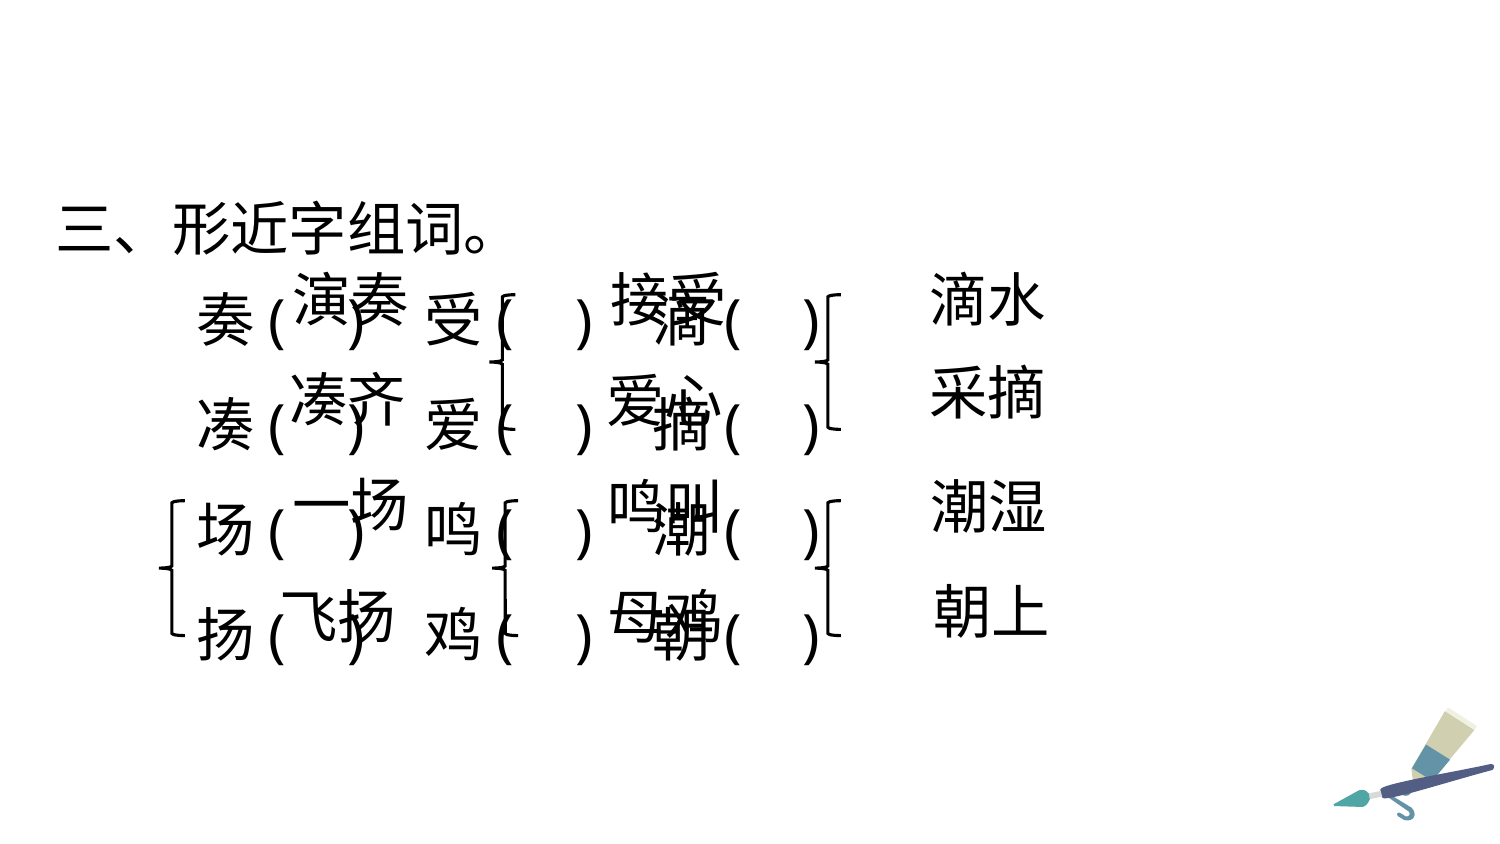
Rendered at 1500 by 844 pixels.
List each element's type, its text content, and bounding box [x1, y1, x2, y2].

text_box 朝上 [918, 568, 1065, 653]
text_box 三、形近字组词。 [41, 150, 755, 270]
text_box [1358, 708, 1481, 844]
text_box 爱心 [591, 357, 738, 442]
text_box 滴水 [915, 256, 1062, 341]
text_box [492, 500, 519, 637]
text_box 鸣叫 [592, 462, 740, 548]
text_box [814, 500, 841, 637]
text_box 母鸡 [592, 572, 740, 658]
text_box 飞扬 [265, 572, 412, 658]
text_box [814, 294, 841, 430]
text_box 一场 [277, 460, 424, 546]
text_box [158, 500, 185, 637]
text_box 采摘 [915, 348, 1062, 434]
text_box 奏( ) 受( ) 滴( ) 凑( ) 爱( ) 摘( ) 场( ) 鸣( ) 潮( ) 扬( ) 鸡( ) 朝( ) [181, 240, 1375, 676]
text_box 接受 [595, 270, 742, 341]
text_box 潮湿 [915, 462, 1062, 548]
text_box [489, 294, 516, 430]
text_box 演奏 [277, 270, 424, 341]
text_box 凑齐 [274, 355, 422, 441]
